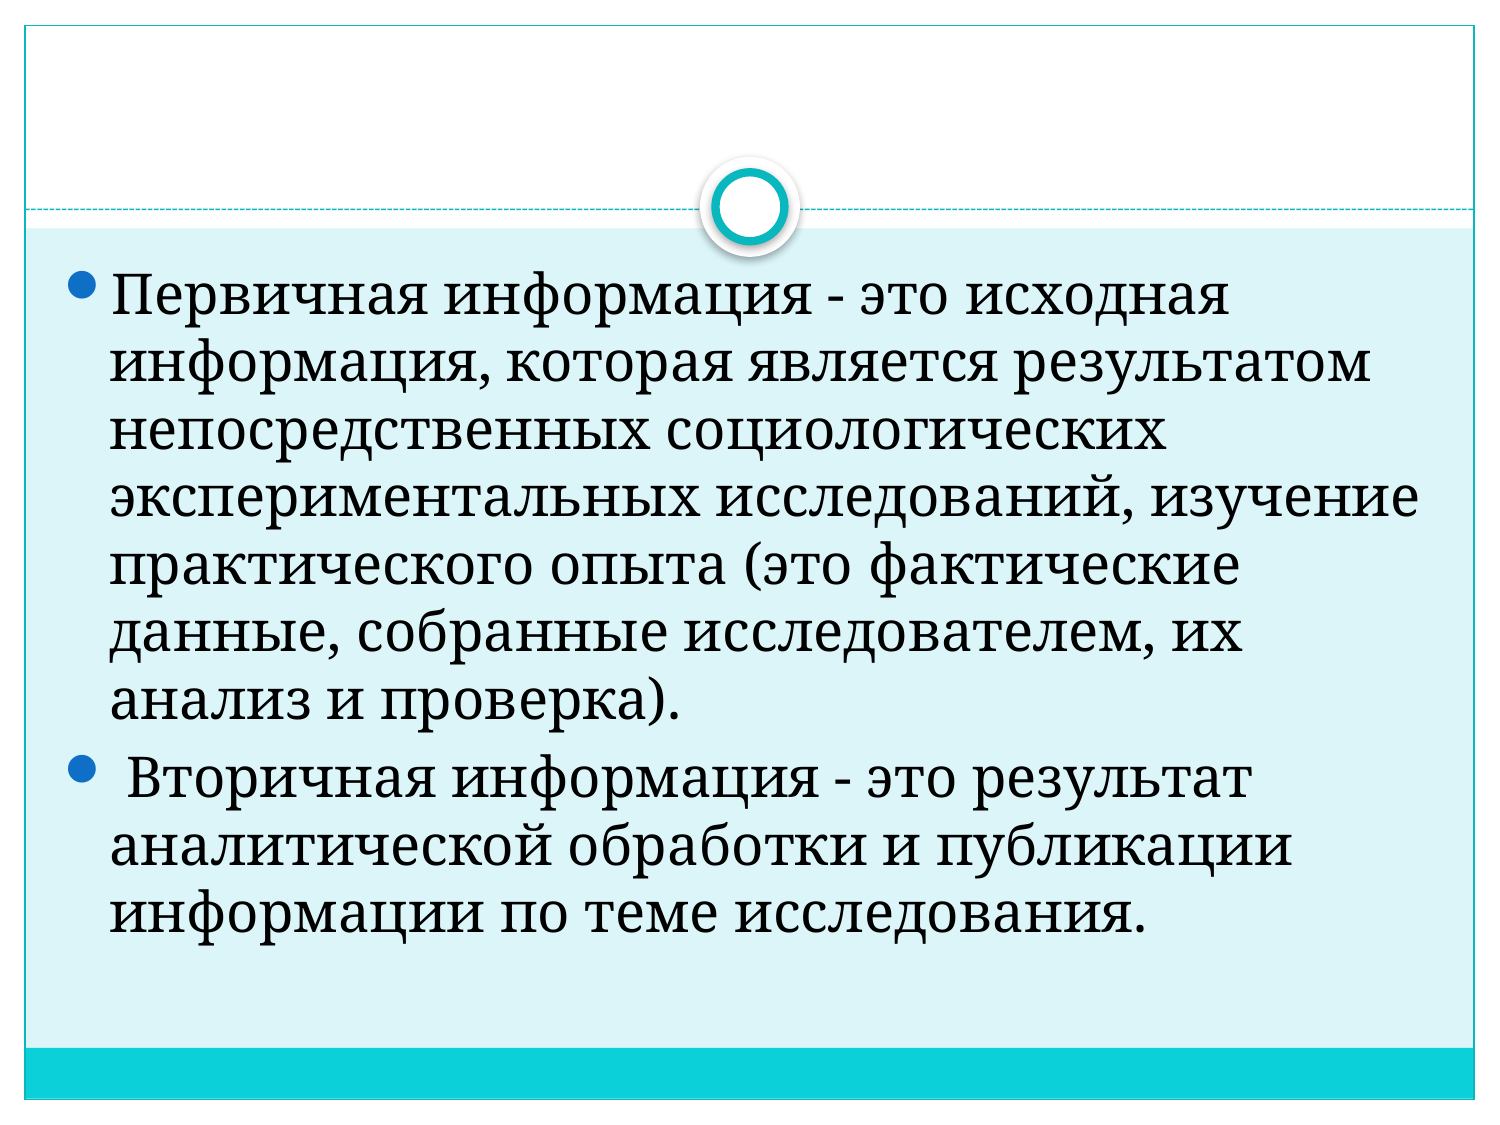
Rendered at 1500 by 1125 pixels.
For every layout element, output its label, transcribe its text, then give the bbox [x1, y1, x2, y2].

list Первичная информация - это исходная информация, которая является результатом непосредственных социологических экспериментальных исследований, изучение практического опыта (это фактические данные, собранные исследователем, их анализ и проверка). Вторичная информация - это результат аналитической обработки и публикации информации по теме исследования. [49, 250, 1445, 1001]
